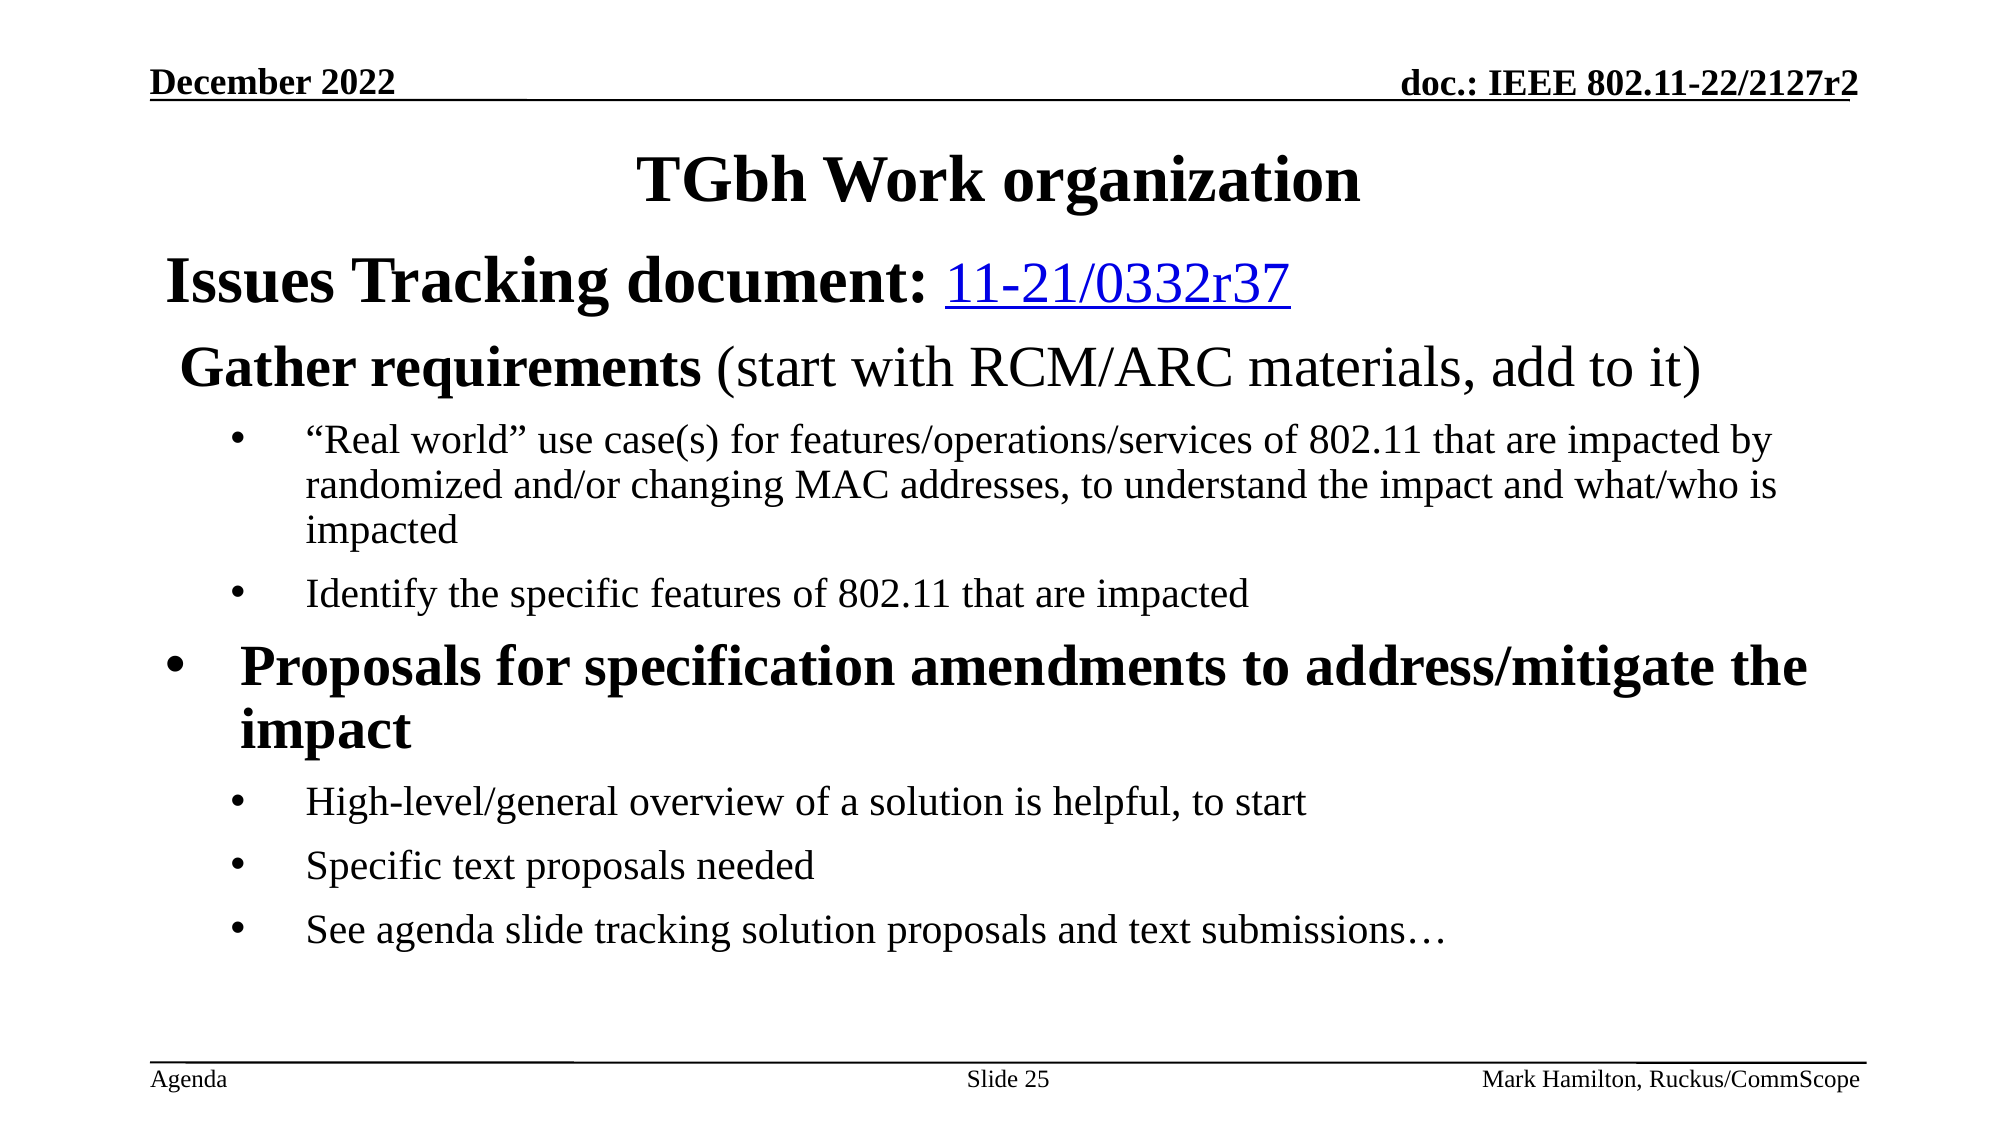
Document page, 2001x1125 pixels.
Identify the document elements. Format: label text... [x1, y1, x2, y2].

slide_number Slide 25 [950, 1061, 1067, 1123]
title TGbh Work organization [149, 112, 1850, 237]
list Issues Tracking document: 11-21/0332r37 Gather requirements (start with RCM/ARC materials, add to it) “Real world” use case(s) for features/operations/services of 802.11 that are impacted by randomized and/or changing MAC addresses, to understand the impact and what/who is impacted Identify the specific features of 802.11 that are impacted Proposals for specification amendments to address/mitigate the impact High-level/general overview of a solution is helpful, to start Specific text proposals needed See agenda slide tracking solution proposals and text submissions… [149, 237, 1850, 913]
